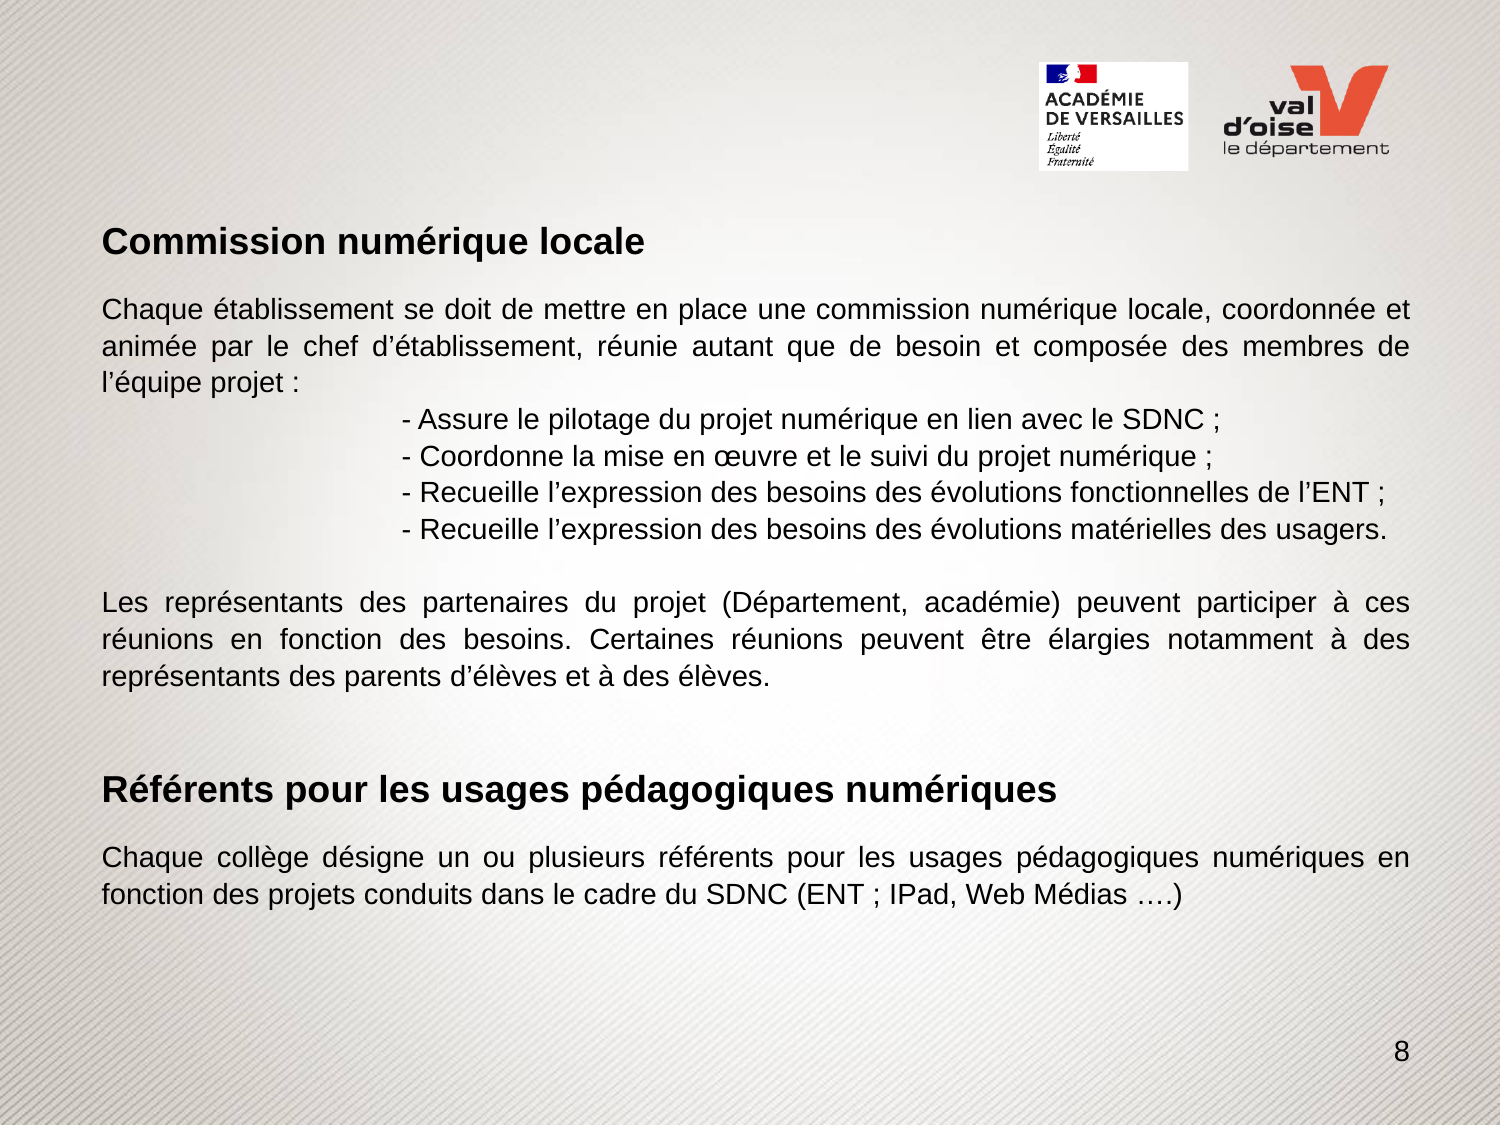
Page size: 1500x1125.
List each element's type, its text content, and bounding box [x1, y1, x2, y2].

picture [0, 0, 1500, 1125]
text_box Commission numérique locale Chaque établissement se doit de mettre en place une commission numérique locale, coordonnée et animée par le chef d’établissement, réunie autant que de besoin et composée des membres de l’équipe projet : - Assure le pilotage du projet numérique en lien avec le SDNC ; - Coordonne la mise en œuvre et le suivi du projet numérique ; - Recueille l’expression des besoins des évolutions fonctionnelles de l’ENT ; - Recueille l’expression des besoins des évolutions matérielles des usagers. Les représentants des partenaires du projet (Département, académie) peuvent participer à ces réunions en fonction des besoins. Certaines réunions peuvent être élargies notamment à des représentants des parents d’élèves et à des élèves. Référents pour les usages pédagogiques numériques Chaque collège désigne un ou plusieurs référents pour les usages pédagogiques numériques en fonction des projets conduits dans le cadre du SDNC (ENT ; IPad, Web Médias ….) [86, 210, 1439, 955]
slide_number 8 [1074, 1024, 1425, 1103]
